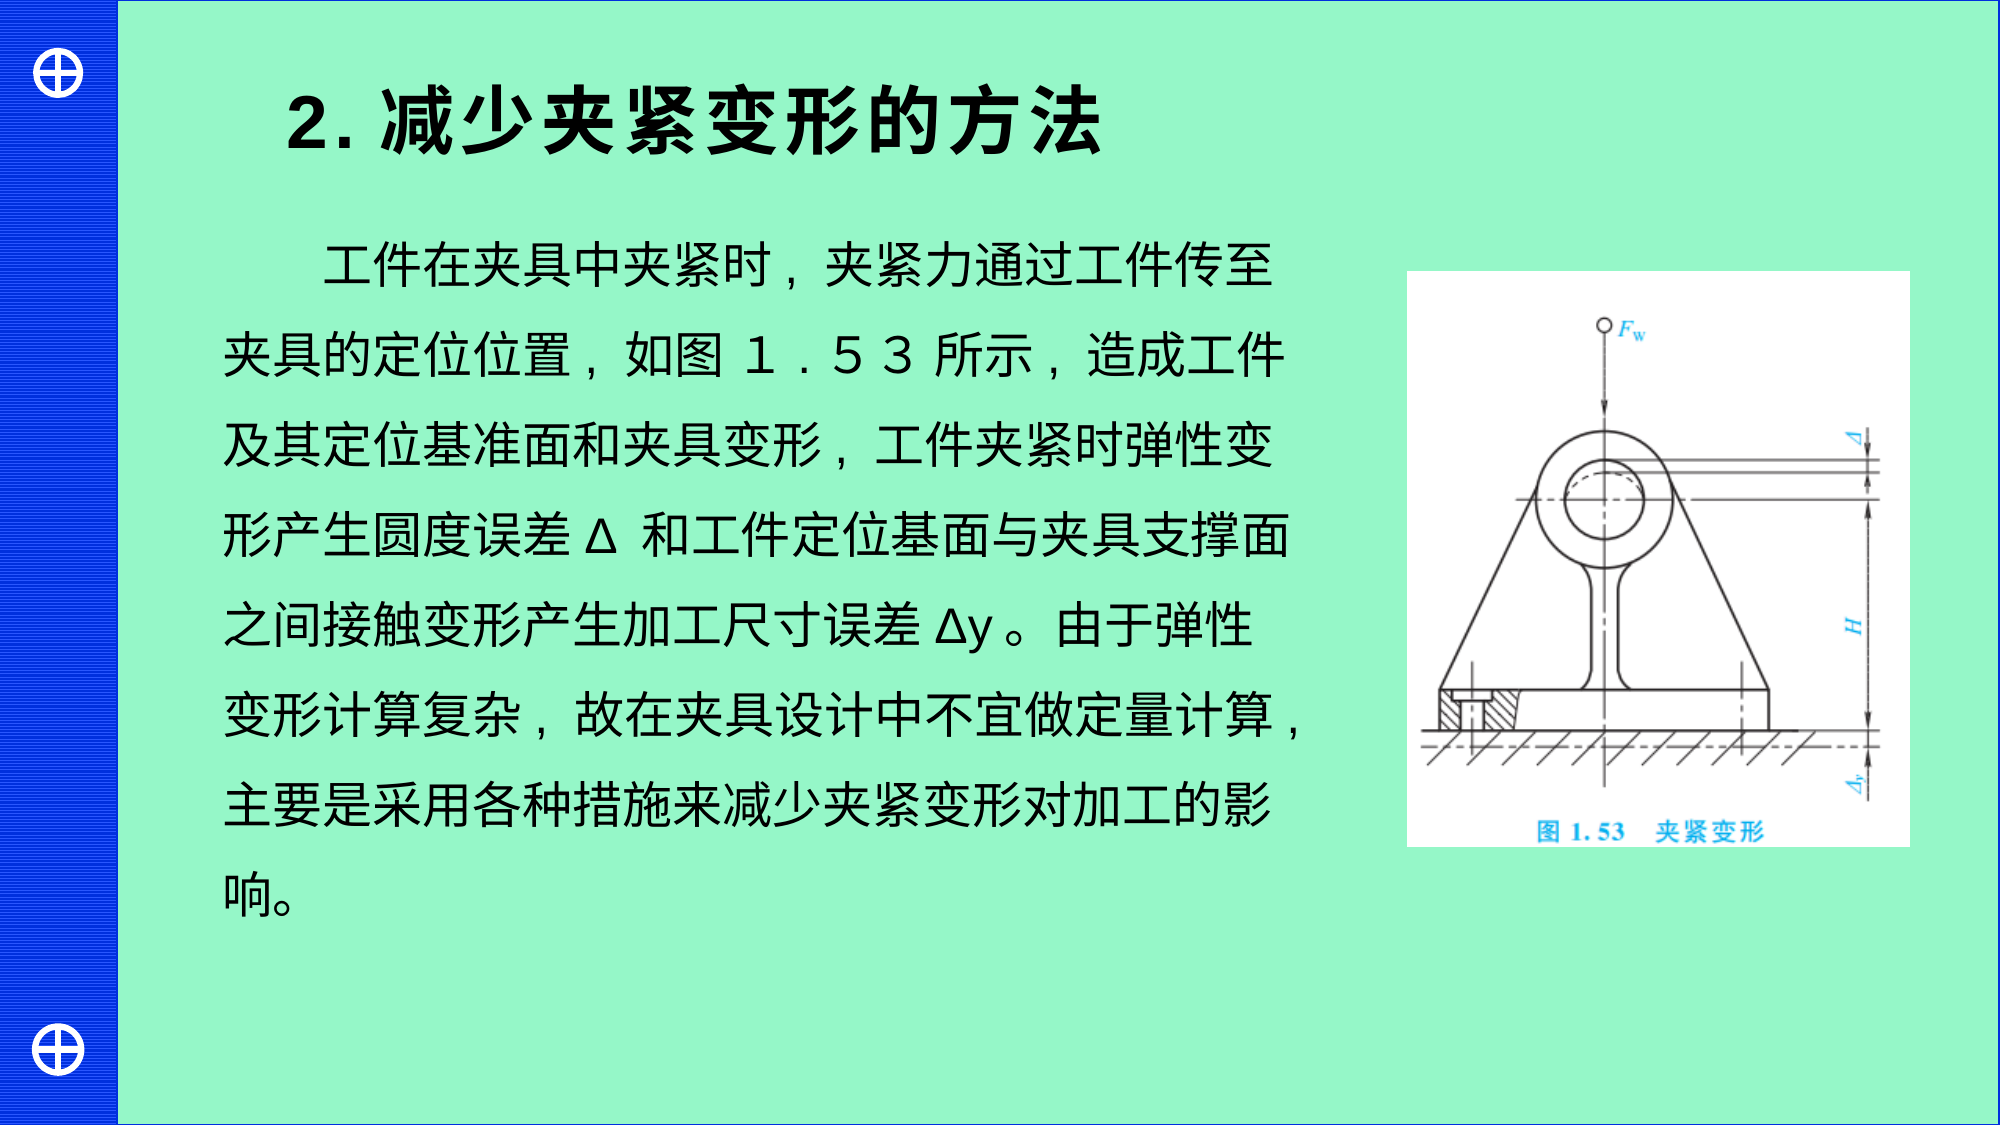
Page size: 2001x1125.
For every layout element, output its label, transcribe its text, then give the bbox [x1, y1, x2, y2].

text_box 2.减少夹紧变形的方法 [163, 50, 1451, 172]
text_box 工件在夹具中夹紧时, 夹紧力通过工件传至夹具的定位位置, 如图 １.５３ 所示, 造成工件及其定位基准面和夹具变形, 工件夹紧时弹性变形产生圆度误差Δ 和工件定位基面与夹具支撑面之间接触变形产生加工尺寸误差Δy。由于弹性变形计算复杂, 故在夹具设计中不宜做定量计算, 主要是采用各种措施来减少夹紧变形对加工的影响。 [207, 195, 1319, 931]
picture [1407, 271, 1910, 847]
